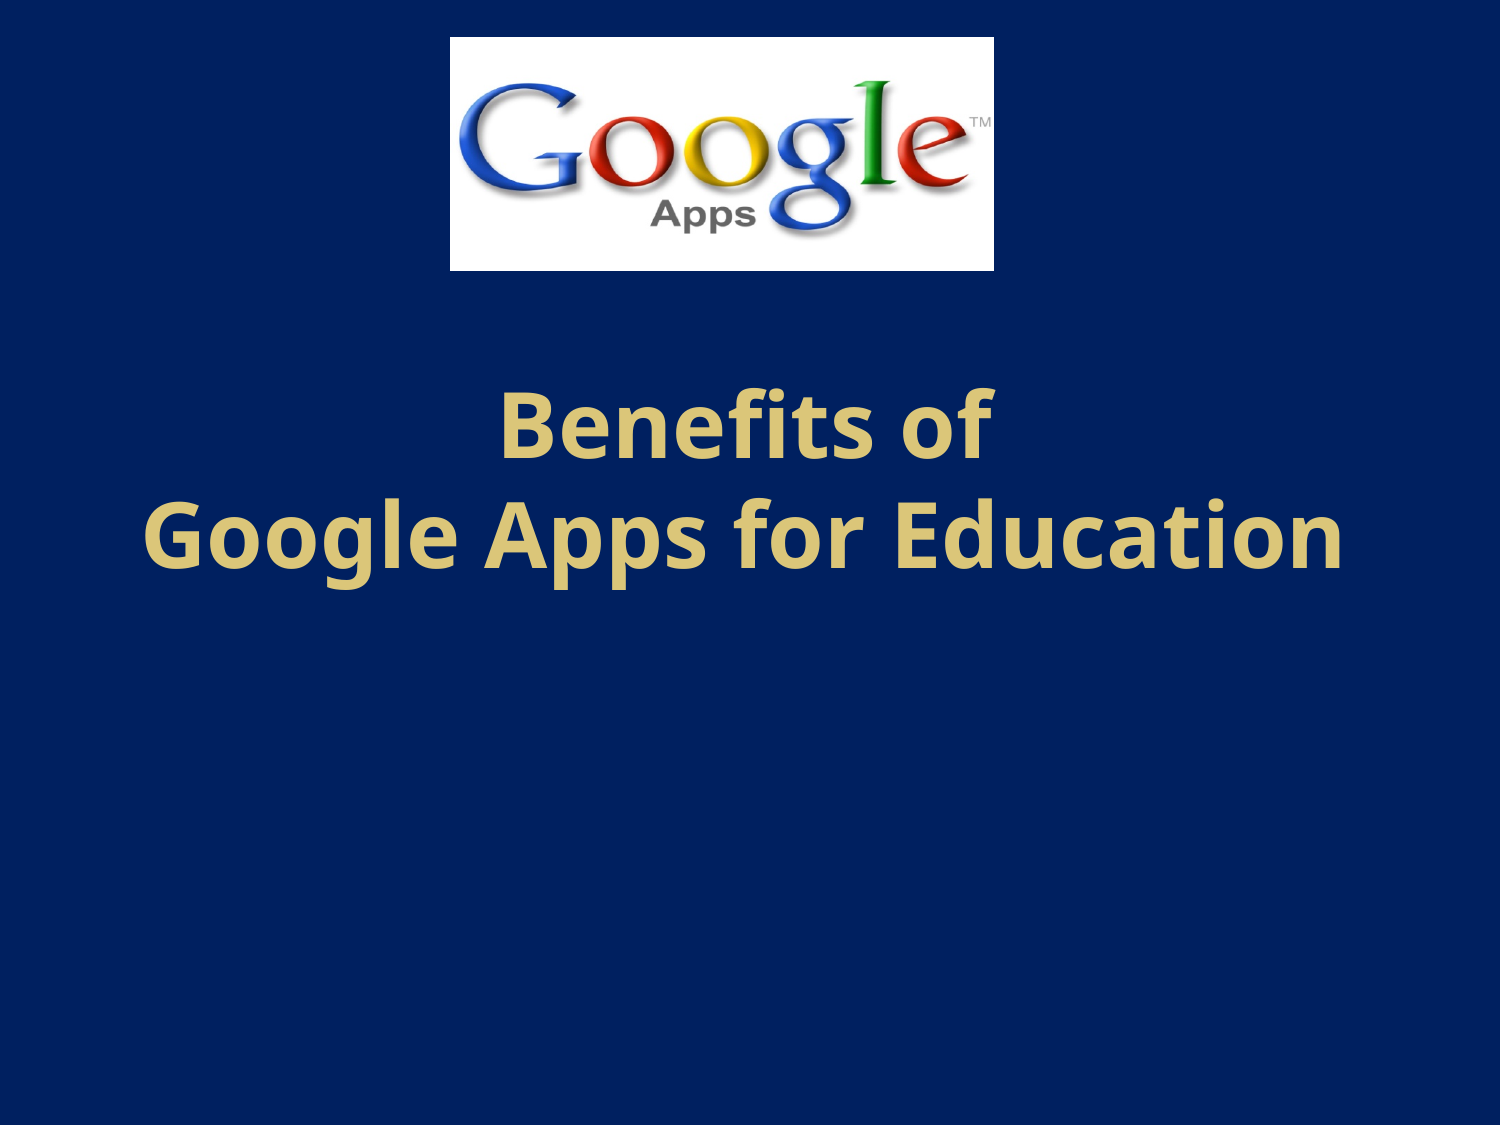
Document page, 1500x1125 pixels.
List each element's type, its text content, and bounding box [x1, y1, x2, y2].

picture [449, 37, 994, 272]
title Benefits of Google Apps for Education [0, 237, 1500, 587]
